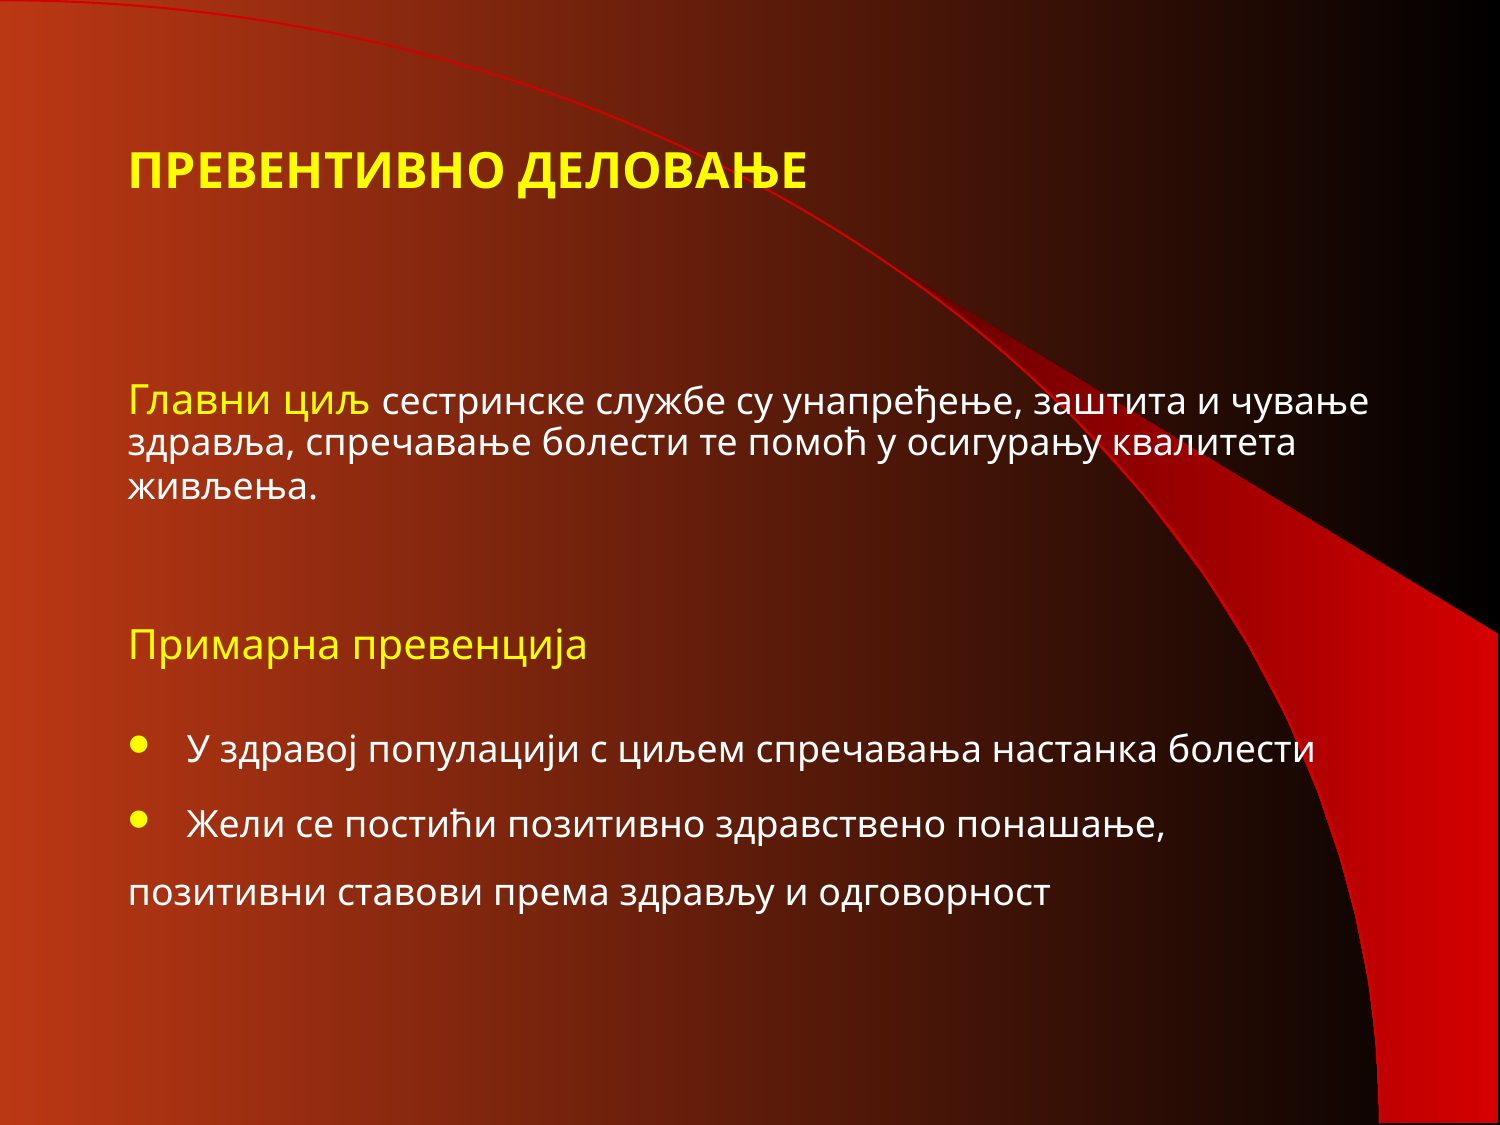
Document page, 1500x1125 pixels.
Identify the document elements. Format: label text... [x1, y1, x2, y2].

title ПРЕВЕНТИВНО ДЕЛОВАЊЕ [112, 99, 888, 238]
list Главни циљ сестринске службе су унапређење, заштита и чување здравља, спречавање болести те помоћ у осигурању квалитета живљења. Примарна превенција У здравој популацији с циљем спречавања настанка болести Жели се постићи позитивно здравствено понашање, позитивни ставови према здрављу и одговорност [112, 312, 1388, 1038]
